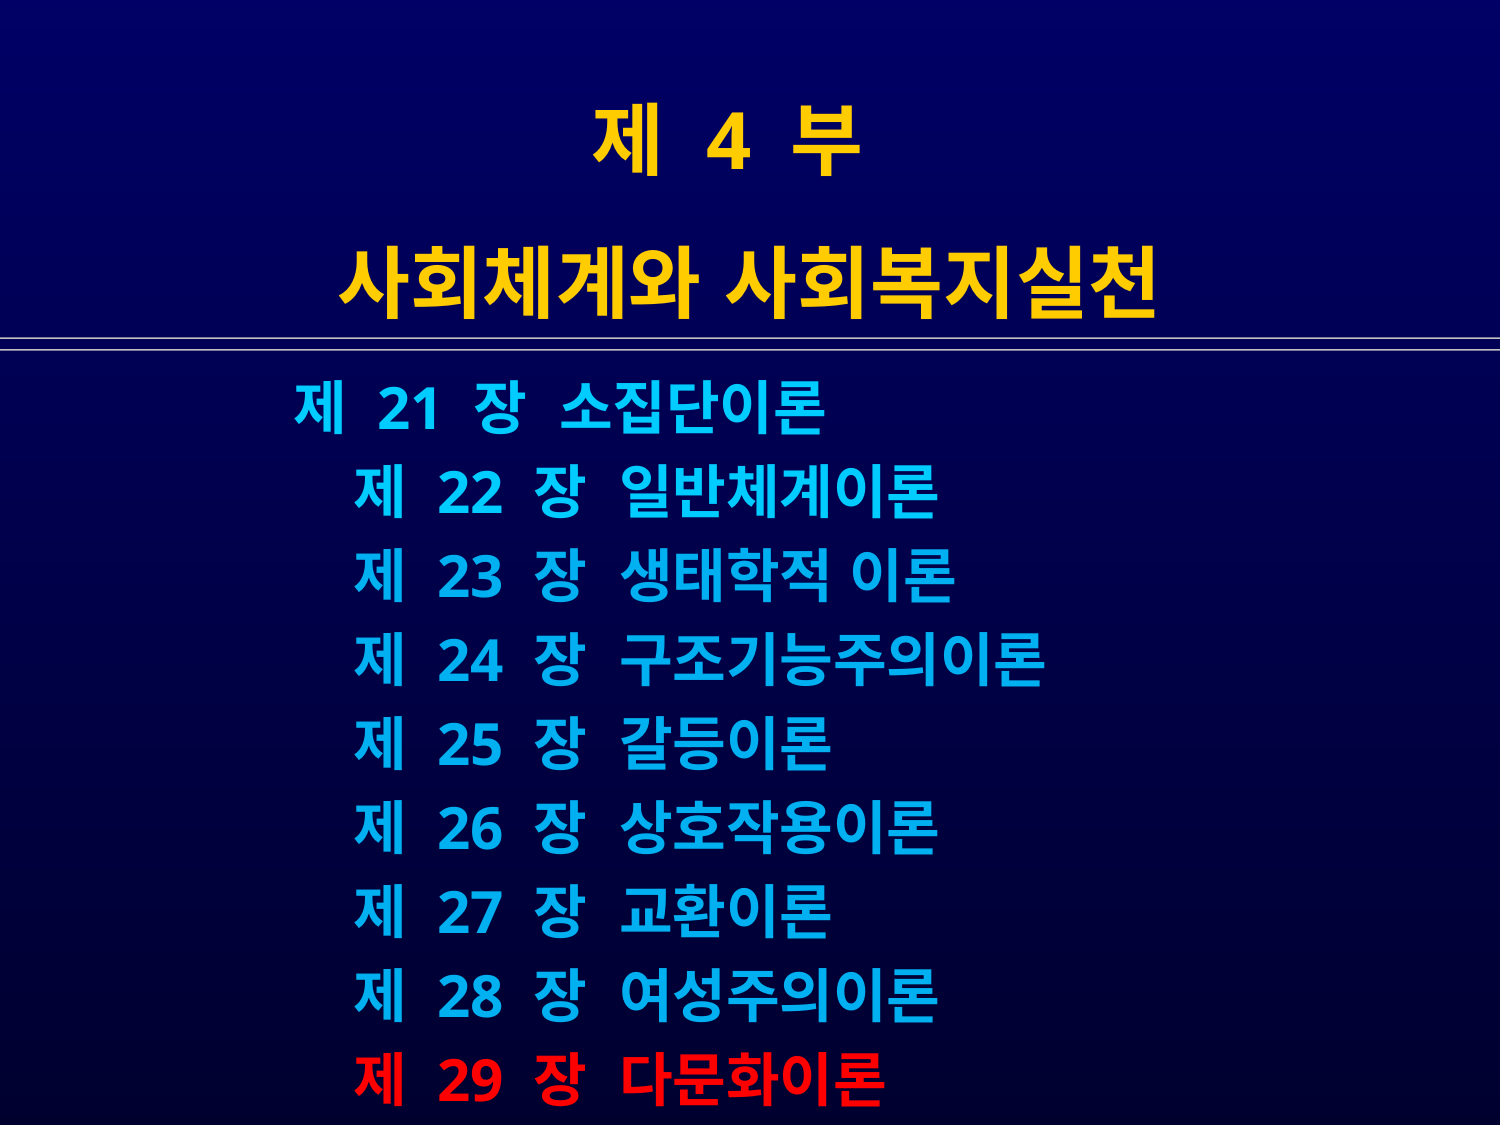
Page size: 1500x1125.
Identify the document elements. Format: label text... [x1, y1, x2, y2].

text_box 제 21 장 소집단이론 제 22 장 일반체계이론 제 23 장 생태학적 이론 제 24 장 구조기능주의이론 제 25 장 갈등이론 제 26 장 상호작용이론 제 27 장 교환이론 제 28 장 여성주의이론 제 29 장 다문화이론 [0, 350, 1500, 1121]
title 제 4 부 사회체계와 사회복지실천 [0, 33, 1500, 338]
